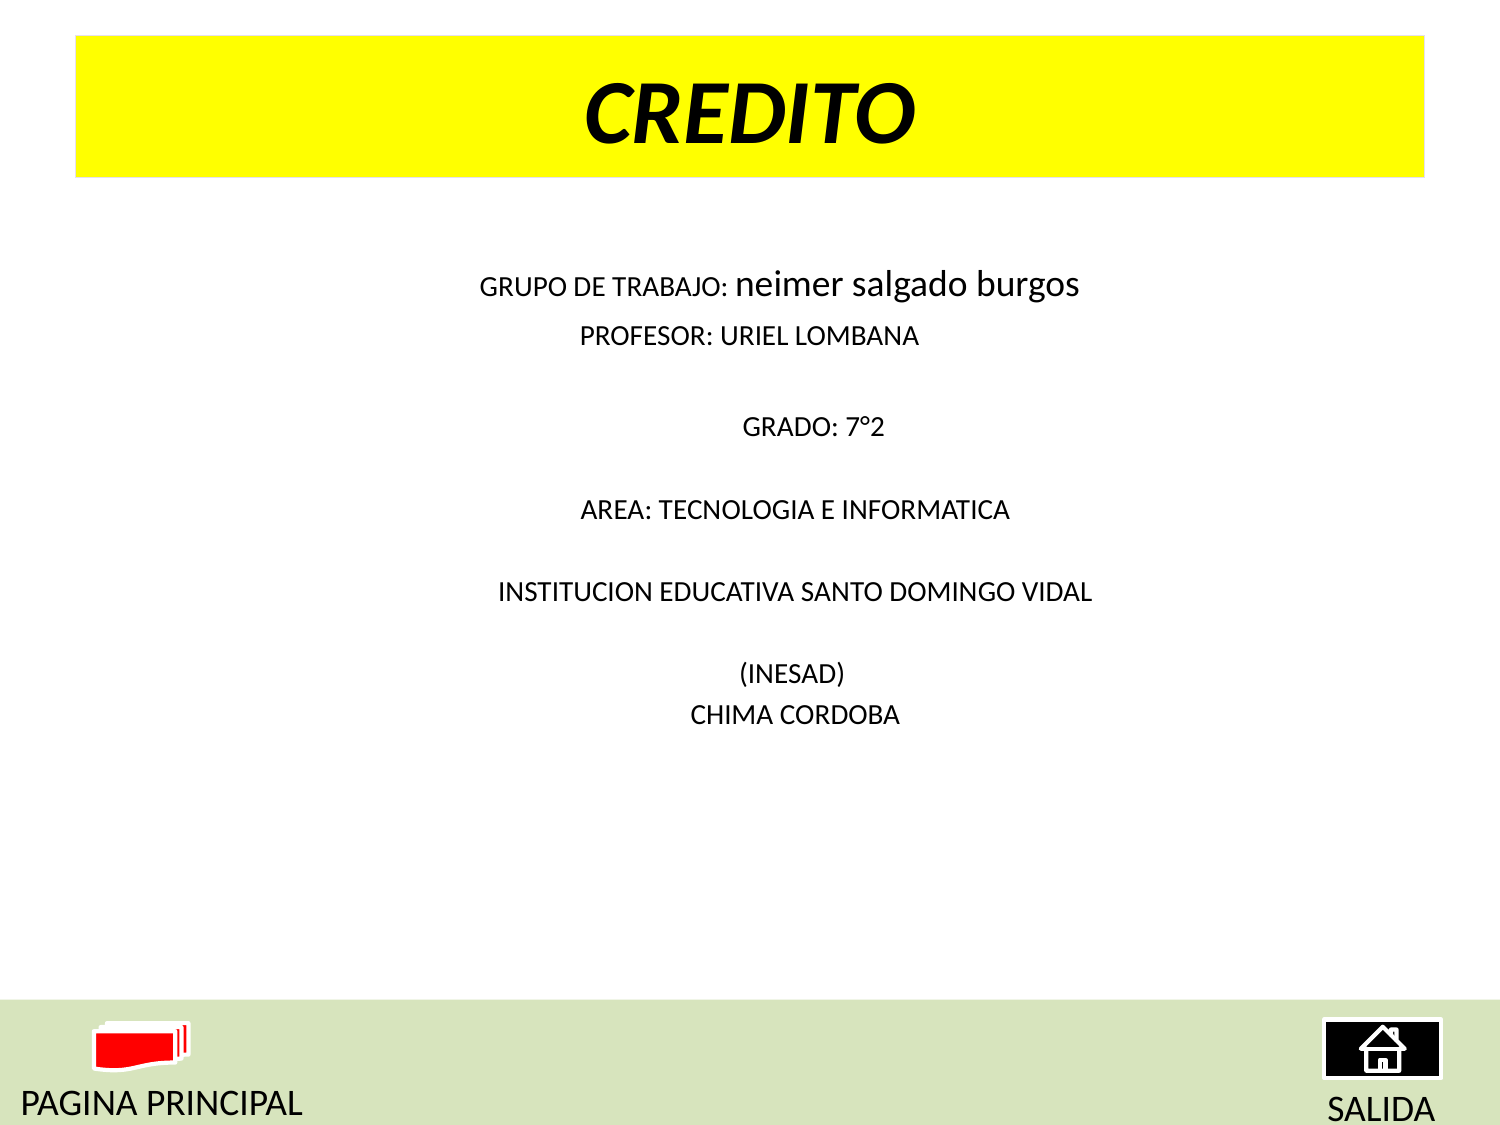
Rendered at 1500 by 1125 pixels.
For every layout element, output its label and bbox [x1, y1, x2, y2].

title [75, 35, 1425, 178]
list [75, 222, 1425, 985]
text_box [0, 997, 1500, 1125]
